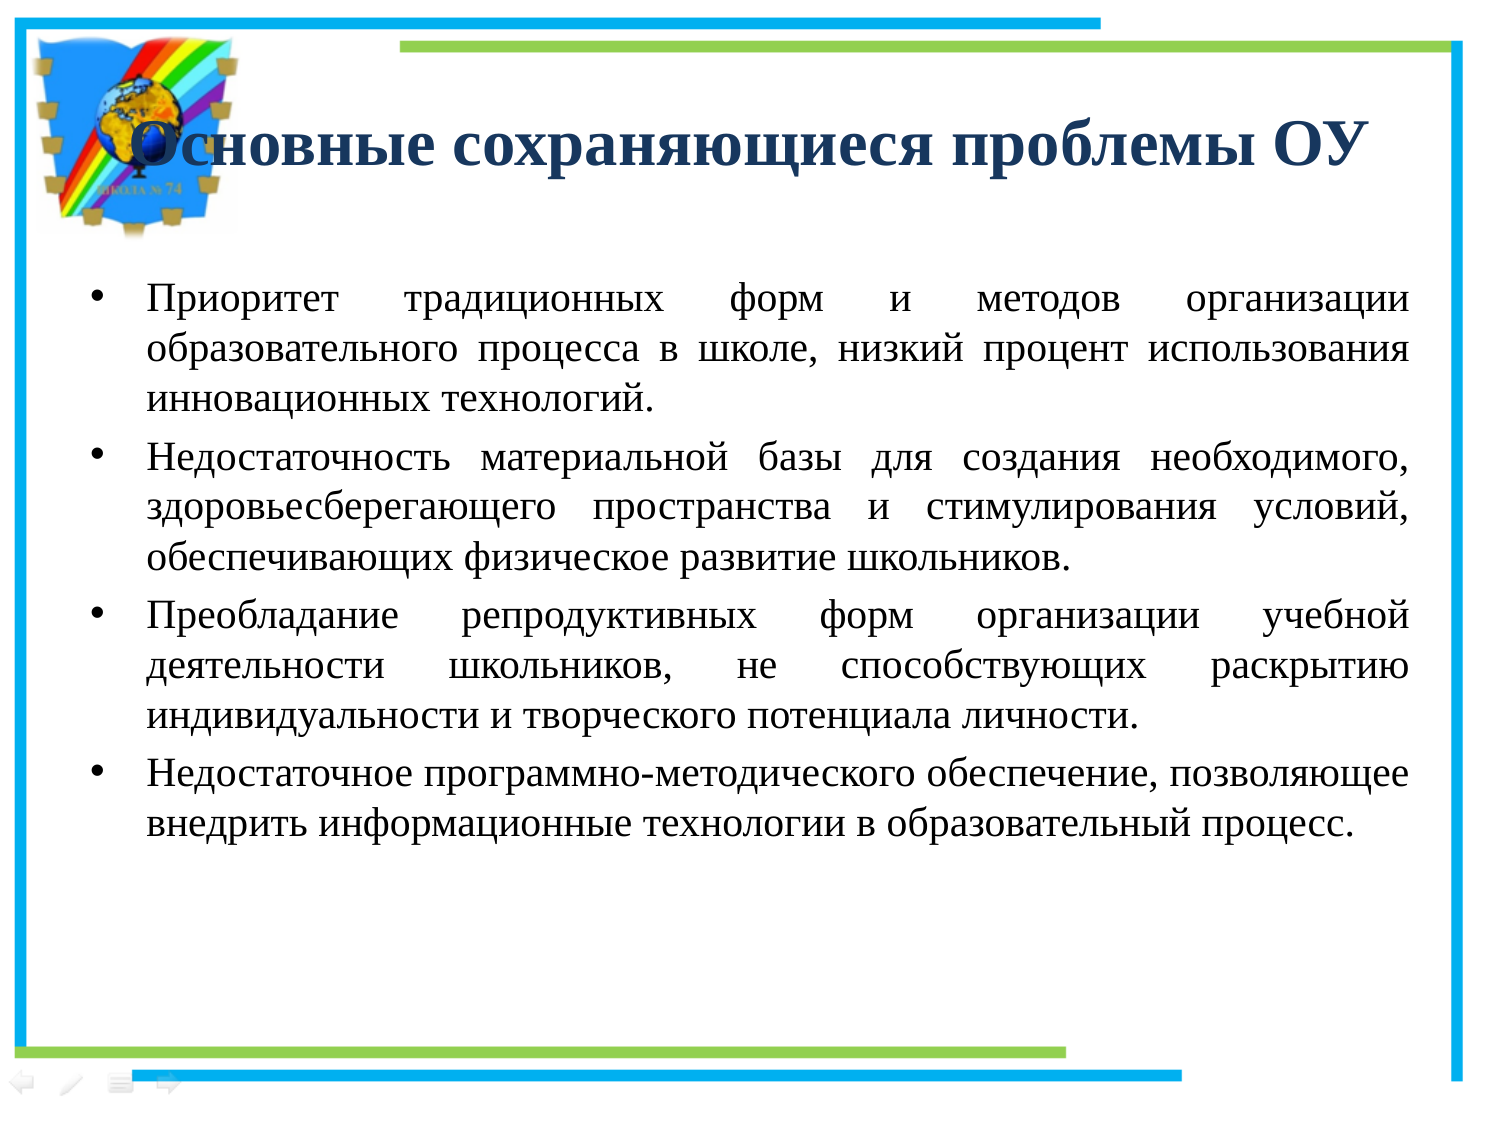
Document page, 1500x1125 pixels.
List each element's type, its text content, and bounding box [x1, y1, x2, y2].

picture [0, 0, 1477, 1112]
list Приоритет традиционных форм и методов организации образовательного процесса в школе, низкий процент использования инновационных технологий. Недостаточность материальной базы для создания необходимого, здоровьесберегающего пространства и стимулирования условий, обеспечивающих физическое развитие школьников. Преобладание репродуктивных форм организации учебной деятельности школьников, не способствующих раскрытию индивидуальности и творческого потенциала личности. Недостаточное программно-методического обеспечение, позволяющее внедрить информационные технологии в образовательный процесс. [74, 262, 1426, 1006]
title Основные сохраняющиеся проблемы ОУ [74, 44, 1426, 233]
